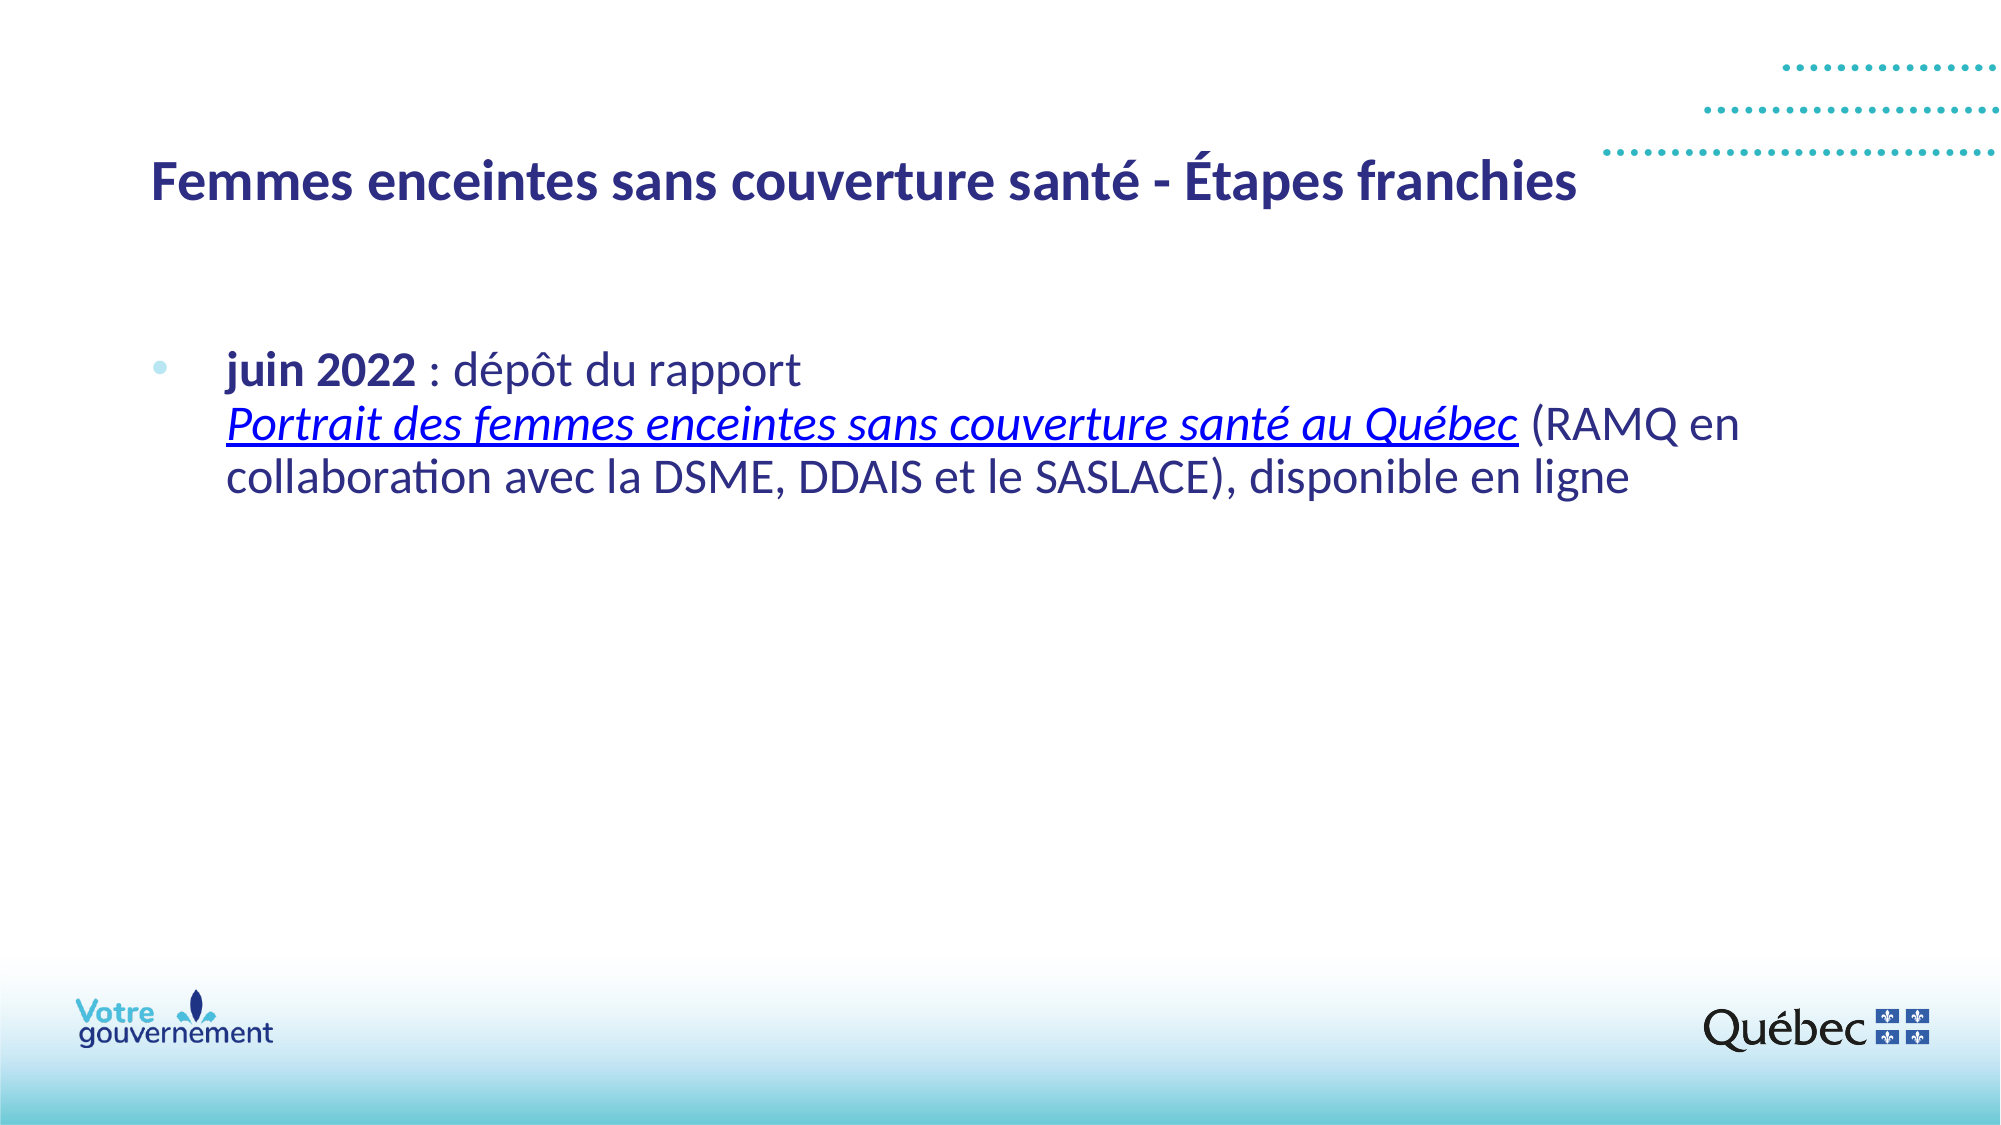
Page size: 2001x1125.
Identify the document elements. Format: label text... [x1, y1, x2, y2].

list juin 2022 : dépôt du rapport Portrait des femmes enceintes sans couverture santé au Québec (RAMQ en collaboration avec la DSME, DDAIS et le SASLACE), disponible en ligne [136, 244, 1862, 935]
title Femmes enceintes sans couverture santé - Étapes franchies [136, 130, 1862, 221]
picture [0, 0, 2001, 1125]
